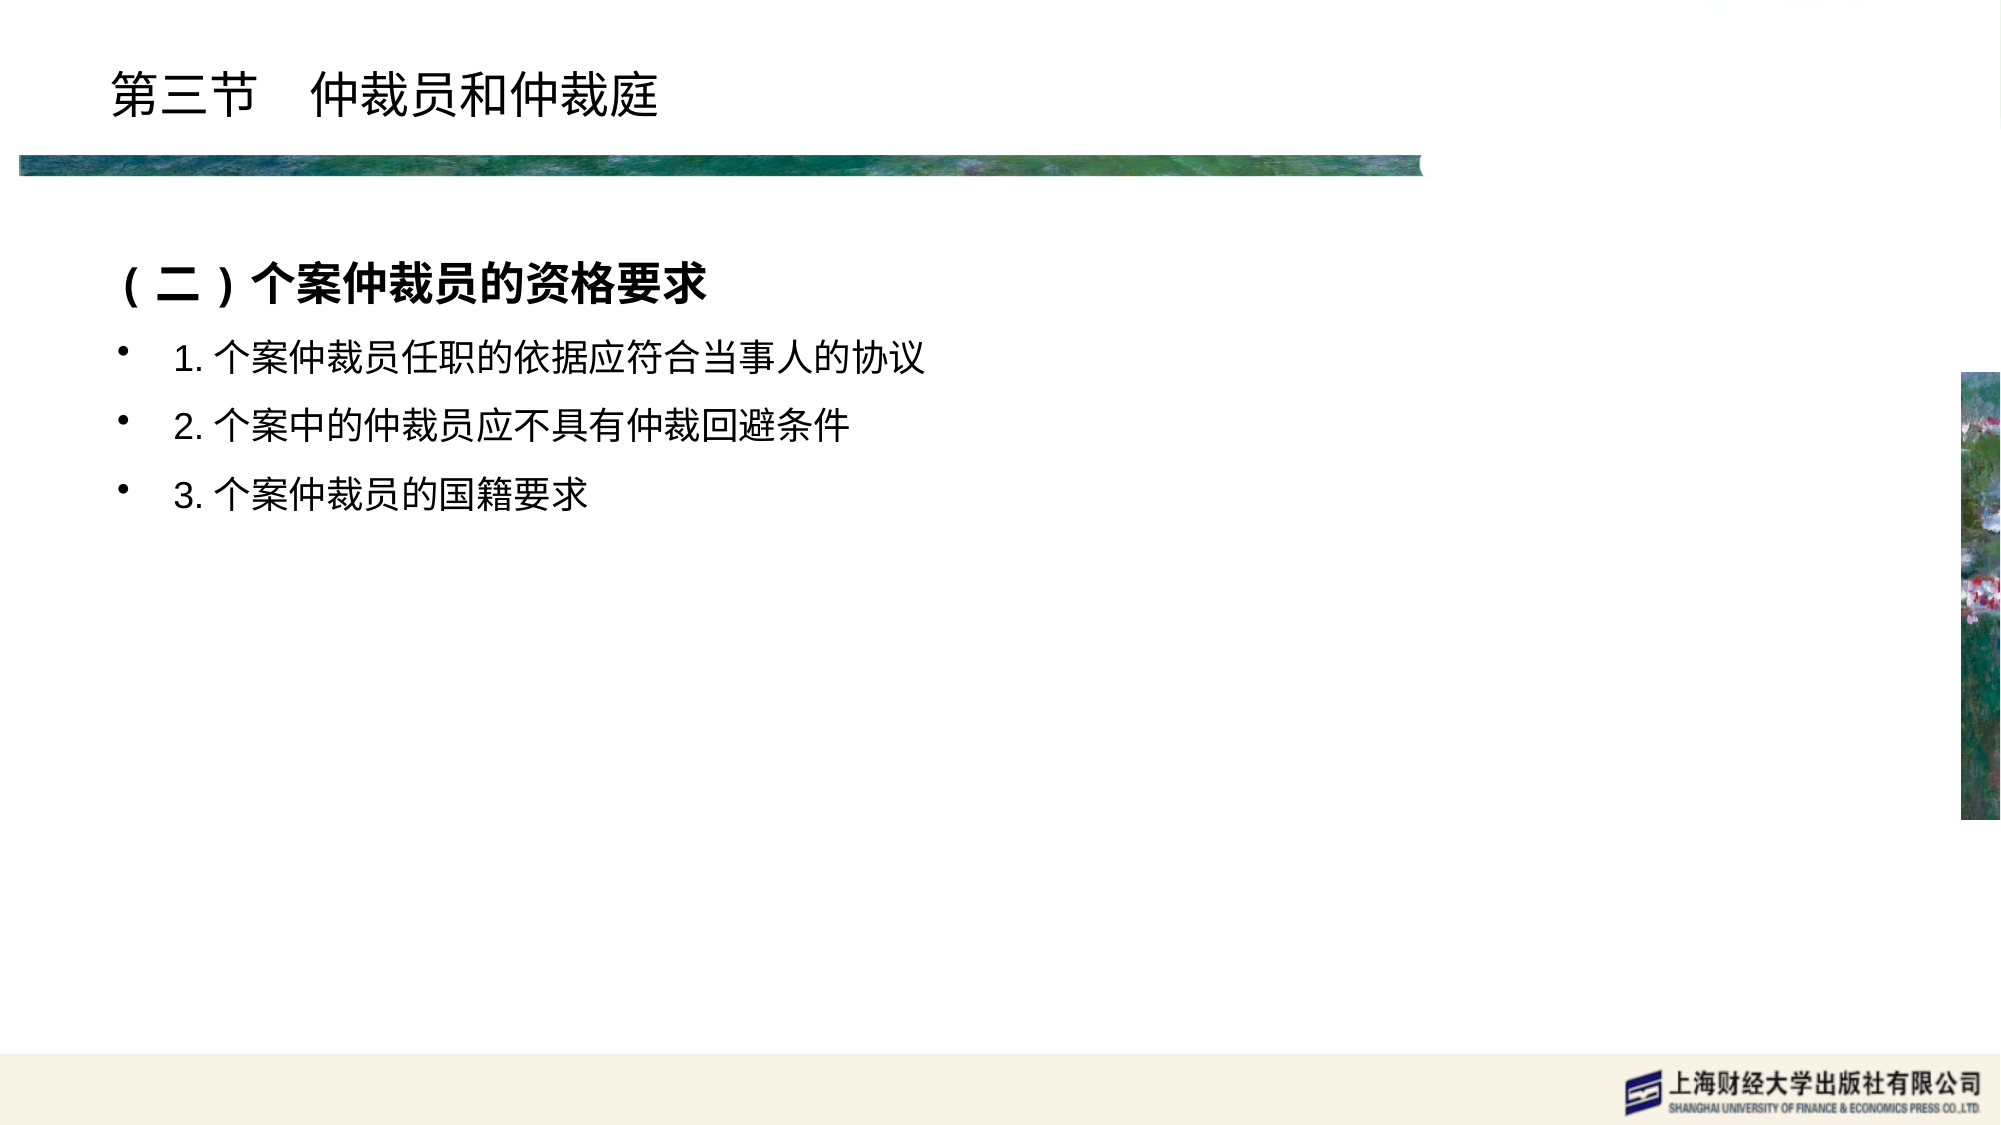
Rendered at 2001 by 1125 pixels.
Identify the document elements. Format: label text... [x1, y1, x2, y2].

picture [0, 0, 2001, 1125]
list (二)个案仲裁员的资格要求 1.个案仲裁员任职的依据应符合当事人的协议 2.个案中的仲裁员应不具有仲裁回避条件 3.个案仲裁员的国籍要求 [102, 233, 1898, 1032]
title 第三节 仲裁员和仲裁庭 [94, 42, 1451, 146]
